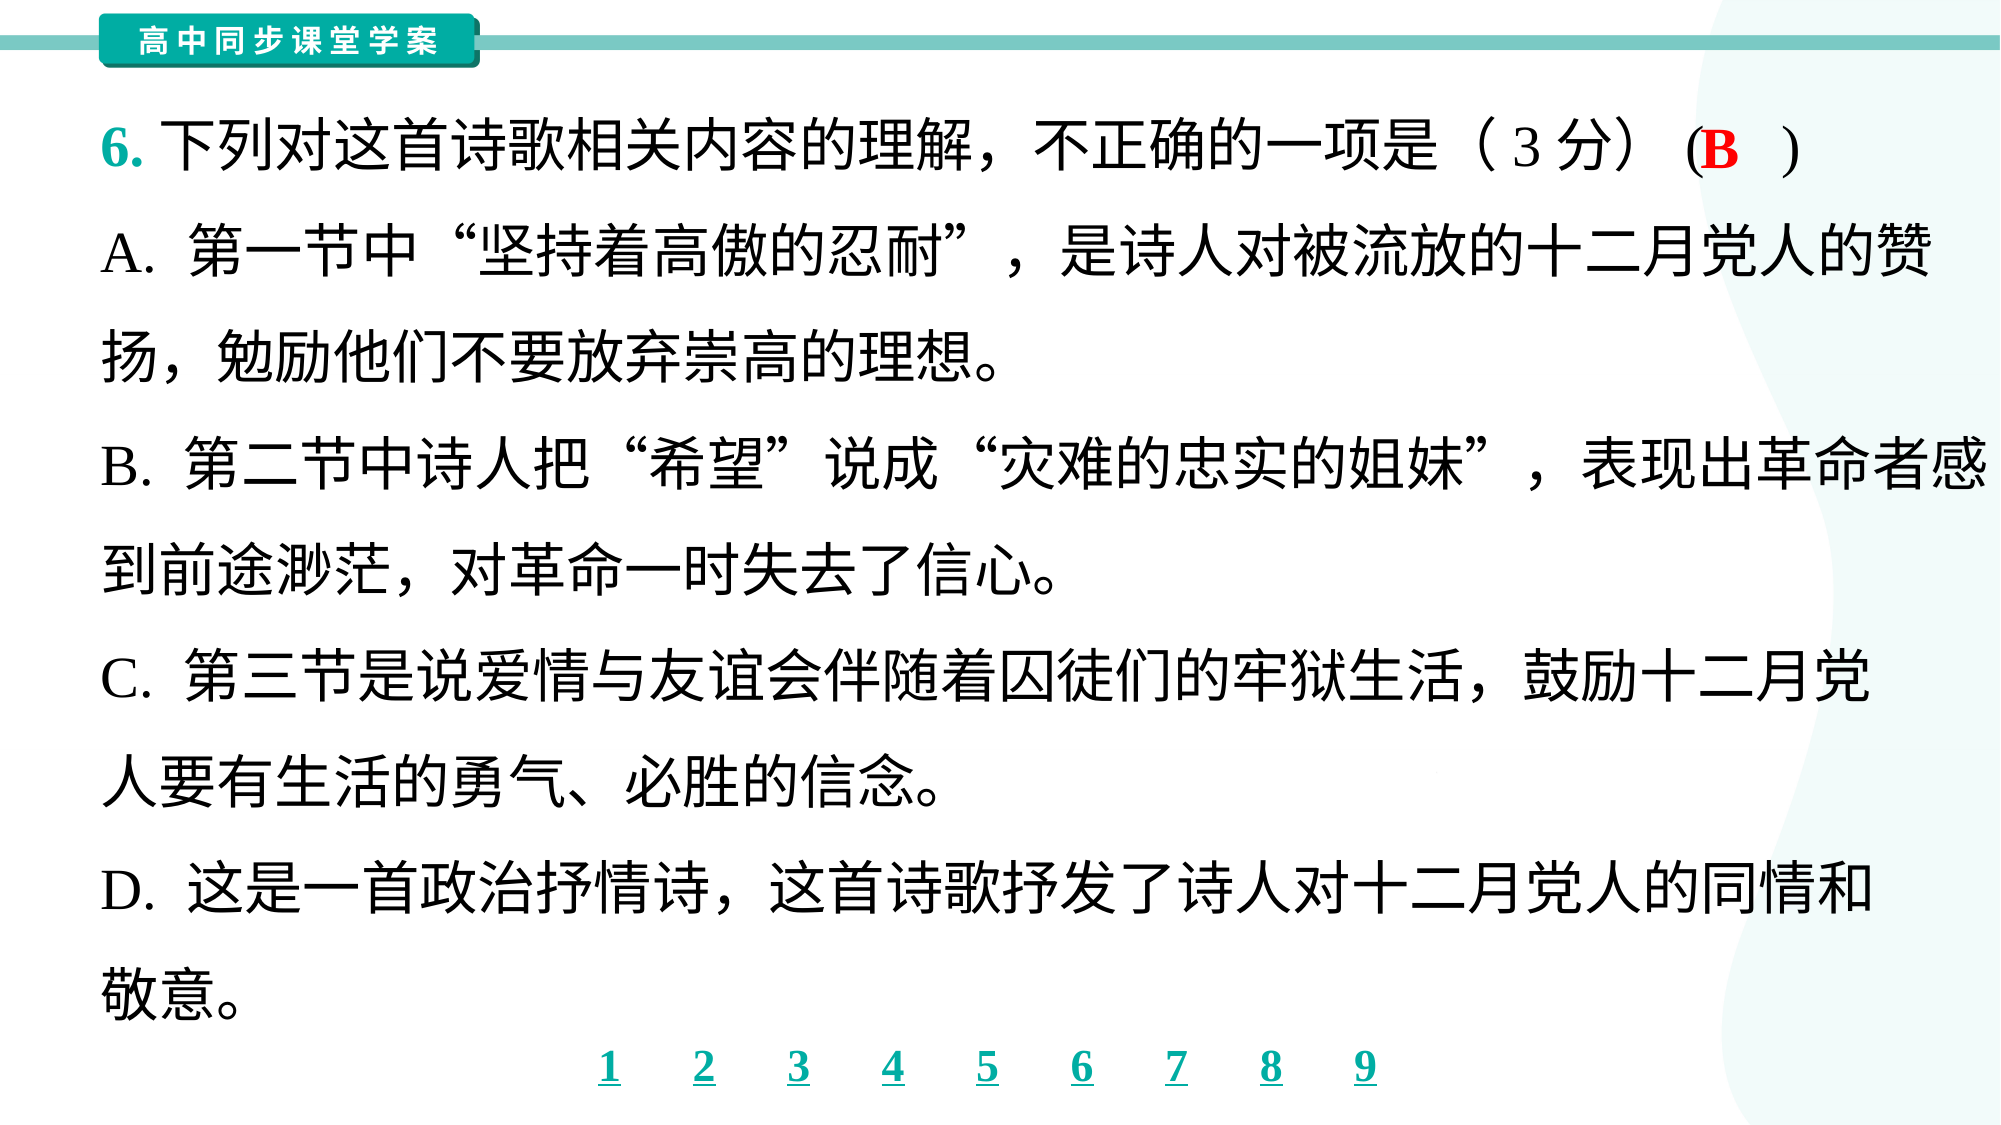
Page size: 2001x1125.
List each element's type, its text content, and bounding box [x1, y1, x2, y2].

text_box A. 第一节中“坚持着高傲的忍耐”，是诗人对被流放的十二月党人的赞 扬，勉励他们不要放弃崇高的理想。 B. 第二节中诗人把“希望”说成“灾难的忠实的姐妹”，表现出革命者感 到前途渺茫，对革命一时失去了信心。 C. 第三节是说爱情与友谊会伴随着囚徒们的牢狱生活，鼓励十二月党 人要有生活的勇气、必胜的信念。 D. 这是一首政治抒情诗，这首诗歌抒发了诗人对十二月党人的同情和 敬意。 [100, 177, 1899, 1028]
text_box 6.下列对这首诗歌相关内容的理解，不正确的一项是（3分）( ) [1761, 76, 1899, 177]
text_box 6.下列对这首诗歌相关内容的理解，不正确的一项是（3分）( ) [100, 76, 1679, 177]
text_box B [1679, 76, 1761, 177]
picture [0, 0, 2000, 1125]
